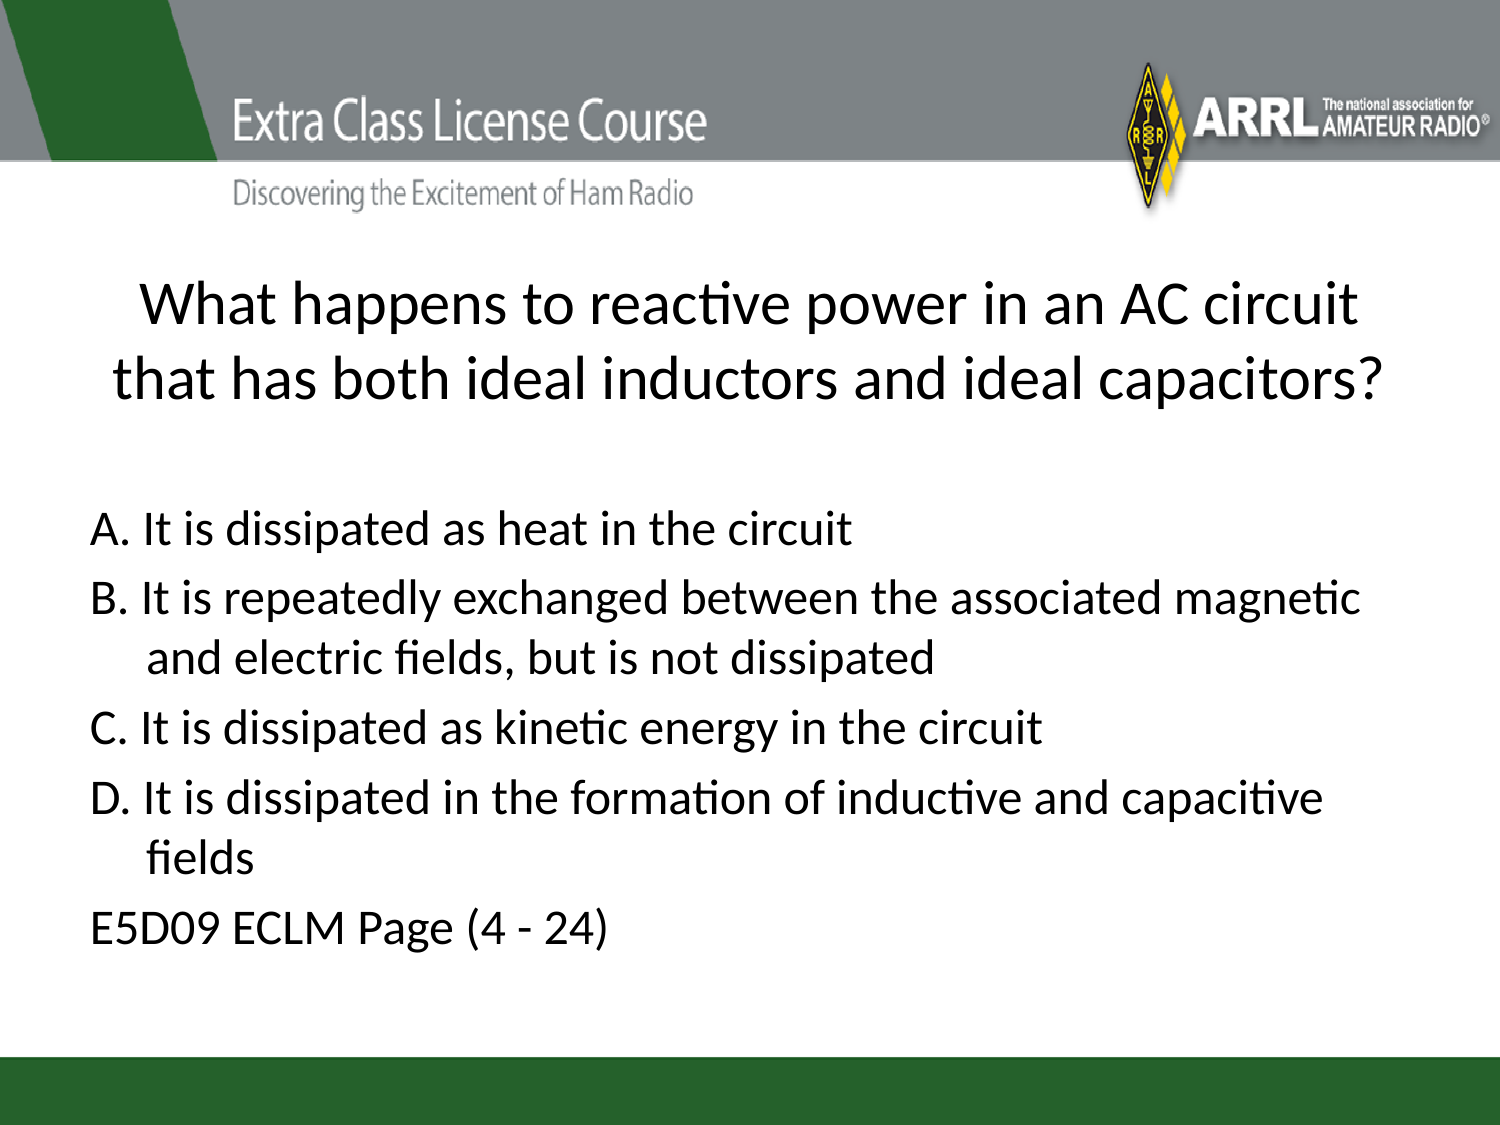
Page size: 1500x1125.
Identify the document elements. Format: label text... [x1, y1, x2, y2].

picture [0, 0, 1500, 1125]
list A. It is dissipated as heat in the circuit B. It is repeatedly exchanged between the associated magnetic and electric fields, but is not dissipated C. It is dissipated as kinetic energy in the circuit D. It is dissipated in the formation of inductive and capacitive fields E5D09 ECLM Page (4 - 24) [75, 487, 1425, 1005]
title What happens to reactive power in an AC circuit that has both ideal inductors and ideal capacitors? [75, 254, 1425, 435]
